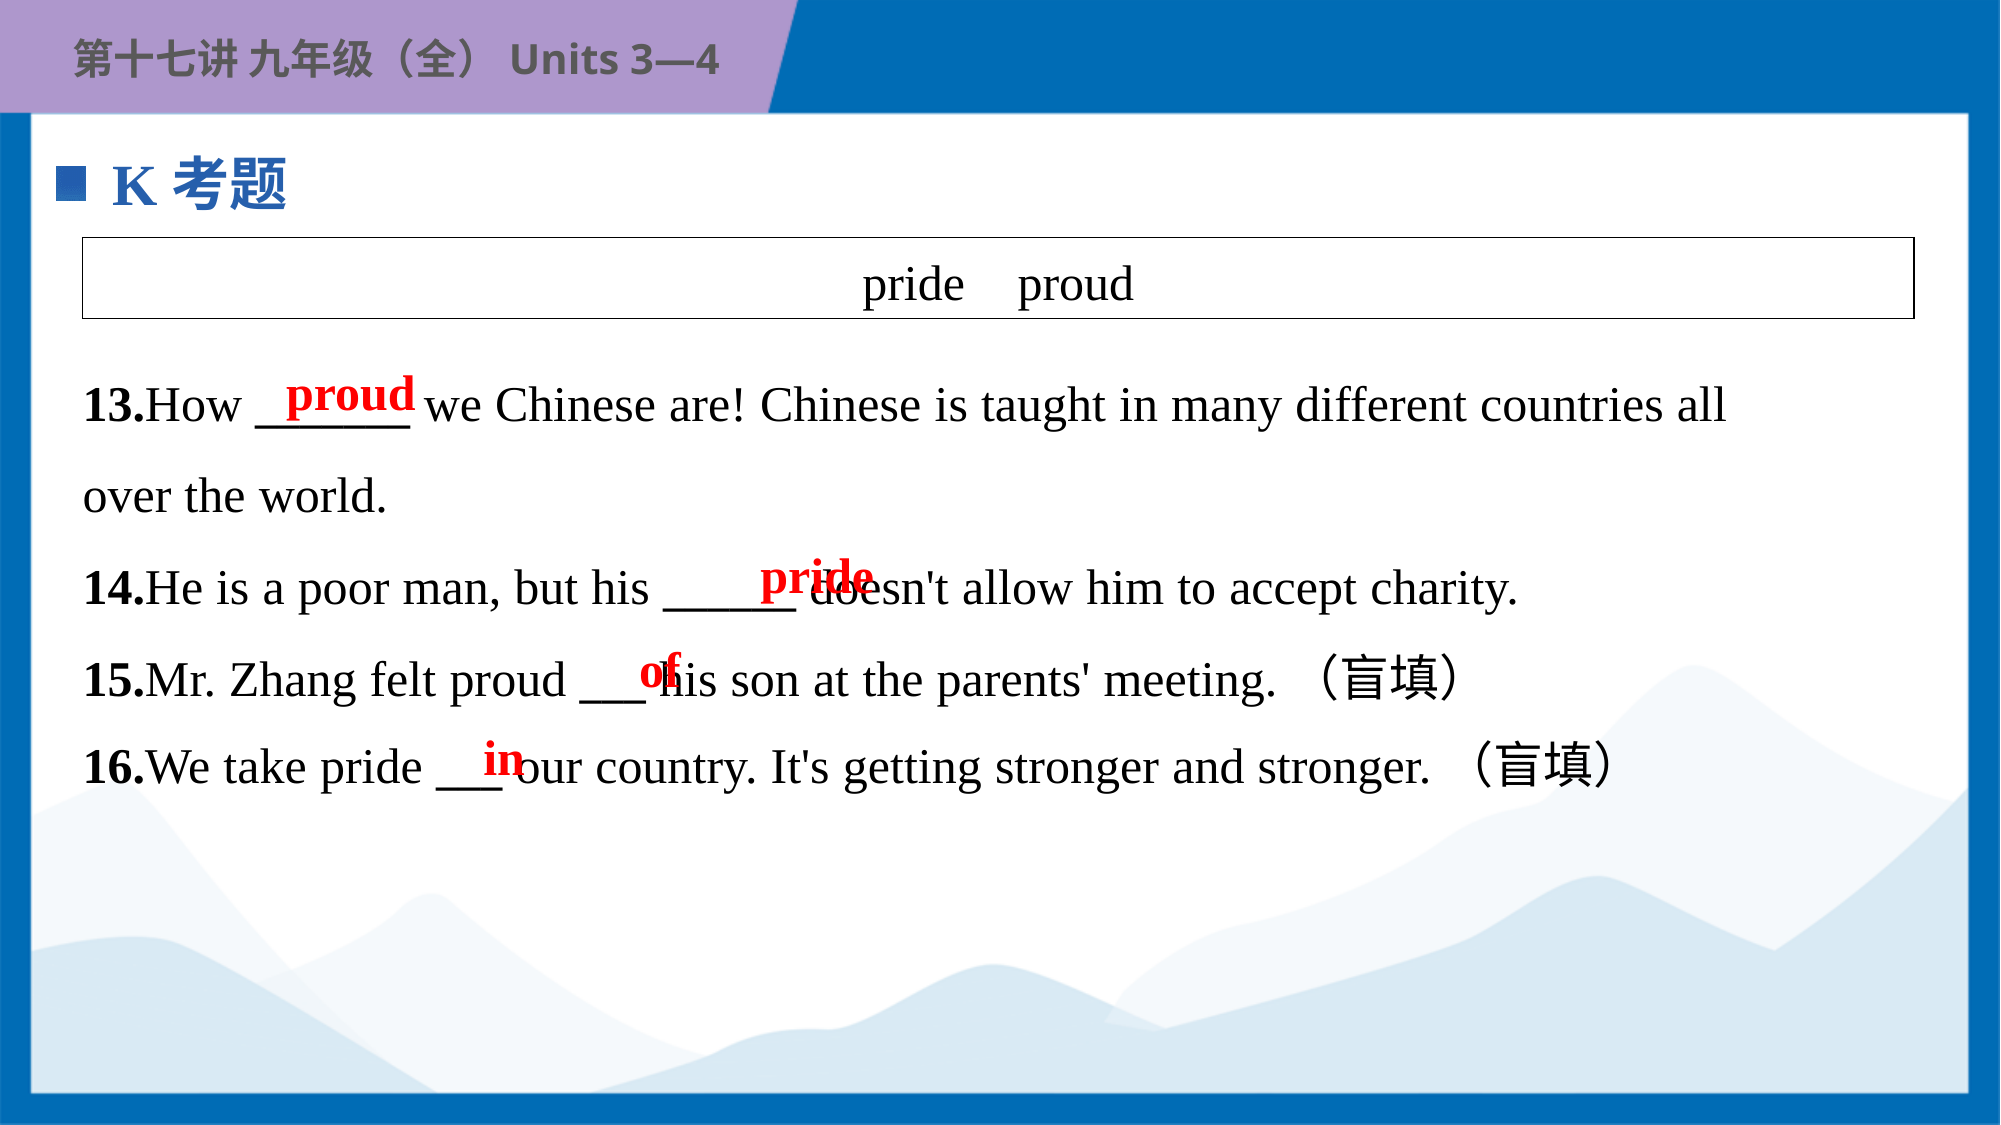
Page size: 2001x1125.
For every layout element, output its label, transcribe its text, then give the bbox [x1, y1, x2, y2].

text_box of [621, 609, 699, 689]
text_box 13.How _______ we Chinese are! Chinese is taught in many different countries all over the world. 14.He is a poor man, but his ______ doesn't allow him to accept charity. 15.Mr. Zhang felt proud ___ his son at the parents' meeting.（盲填） 16.We take pride ___ our country. It's getting stronger and stronger.（盲填） [82, 339, 1917, 785]
picture [0, 0, 2000, 1125]
text_box proud [268, 332, 434, 412]
text_box pride [742, 516, 893, 595]
text_box in [465, 698, 544, 777]
table_header pride proud [83, 238, 1913, 318]
text_box K考题 [112, 146, 1917, 217]
